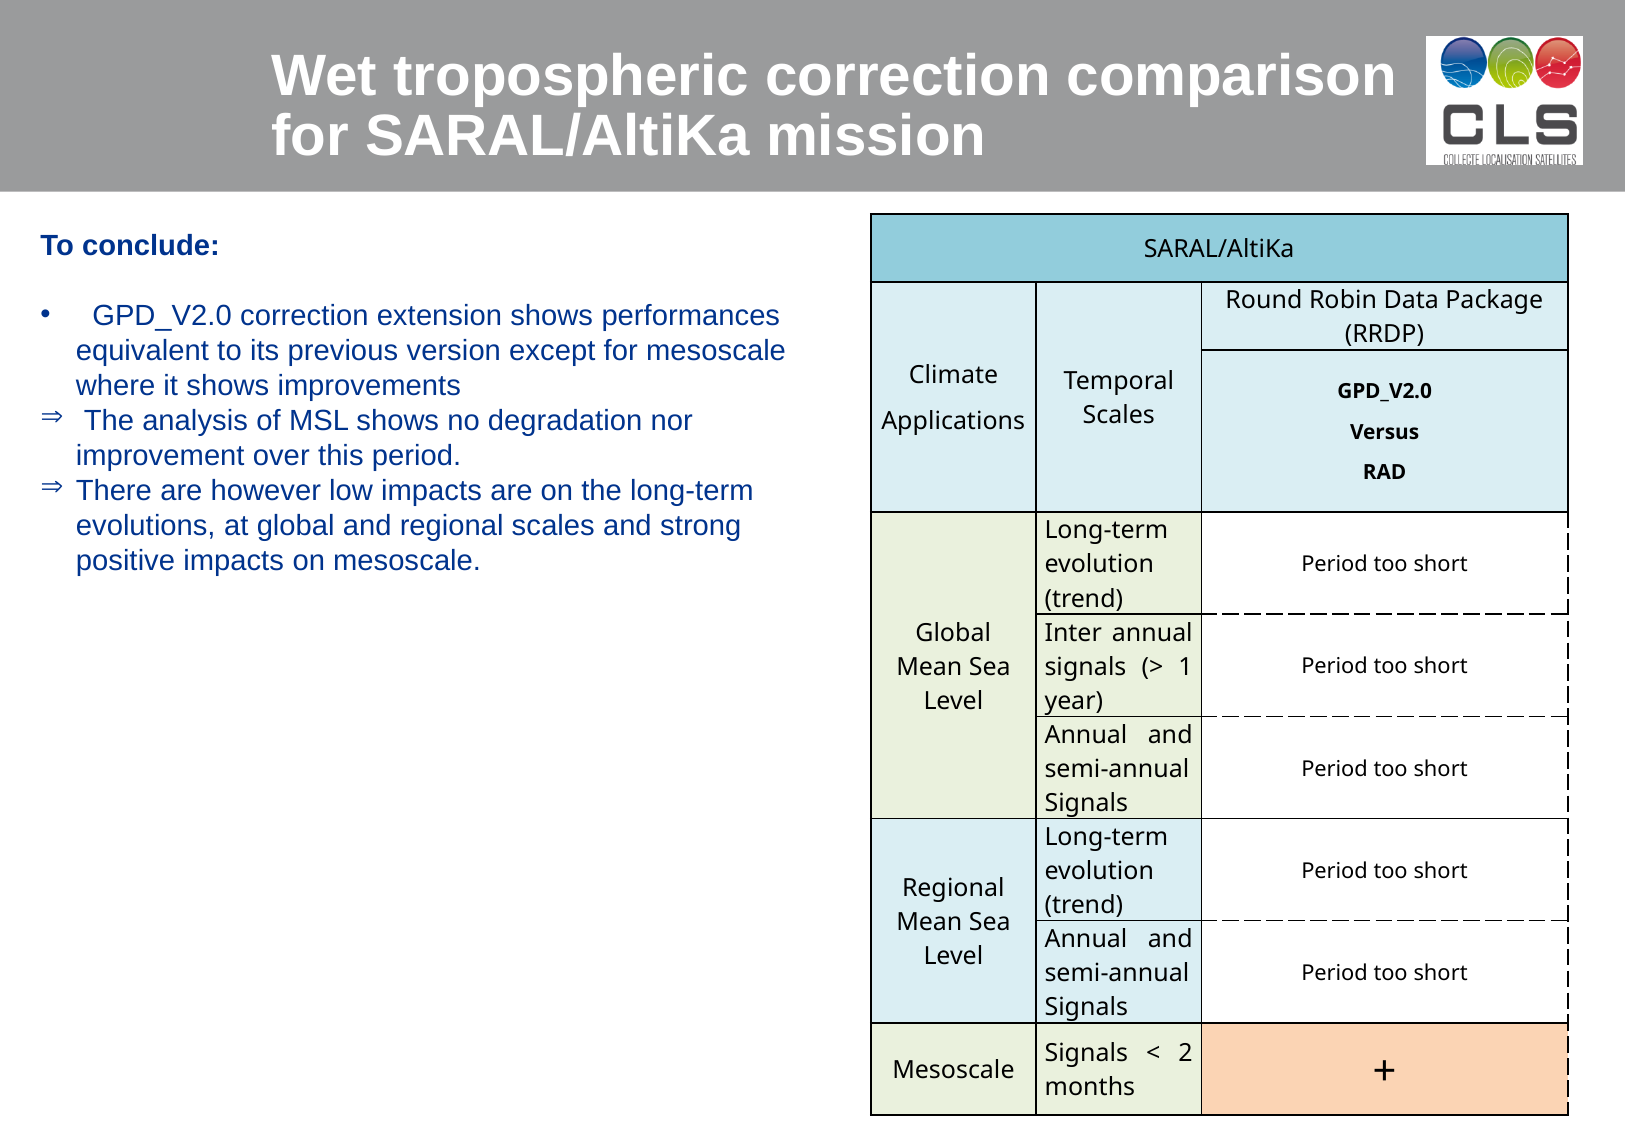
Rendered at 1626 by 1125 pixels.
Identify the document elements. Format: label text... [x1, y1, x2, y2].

table_cell Period too short [1202, 716, 1568, 818]
table_cell Annual and semi-annual Signals [1037, 921, 1201, 1022]
table_cell Period too short [1202, 614, 1568, 716]
table_cell Temporal Scales [1037, 283, 1201, 511]
table_cell Long-term evolution (trend) [1037, 819, 1201, 920]
table_cell Global Mean Sea Level [872, 513, 1035, 818]
table_cell Period too short [1202, 513, 1568, 614]
table_cell Period too short [1202, 819, 1568, 921]
text_box To conclude: GPD_V2.0 correction extension shows performances equivalent to its previous version except for mesoscale where it shows improvements The analysis of MSL shows no degradation nor improvement over this period. There are however low impacts are on the long-term evolutions, at global and regional scales and strong positive impacts on mesoscale. [25, 219, 820, 1104]
table_cell Long-term evolution (trend) [1037, 513, 1201, 613]
table_cell Signals < 2 months [1037, 1024, 1201, 1114]
table_cell GPD_V2.0 Versus RAD [1202, 351, 1567, 511]
table_header SARAL/AltiKa [872, 215, 1567, 281]
table_cell + [1202, 1024, 1568, 1114]
table_cell Round Robin Data Package (RRDP) [1202, 283, 1567, 349]
table_cell Mesoscale [872, 1024, 1035, 1114]
table_cell Climate Applications [872, 283, 1035, 511]
table_cell Period too short [1202, 921, 1568, 1022]
table_cell Inter annual signals (> 1 year) [1037, 615, 1201, 716]
picture [1426, 36, 1583, 165]
text_box Wet tropospheric correction comparison for SARAL/AltiKa mission [256, 40, 1479, 172]
table_cell Regional Mean Sea Level [872, 819, 1035, 1022]
table_cell Annual and semi-annual Signals [1037, 717, 1201, 818]
